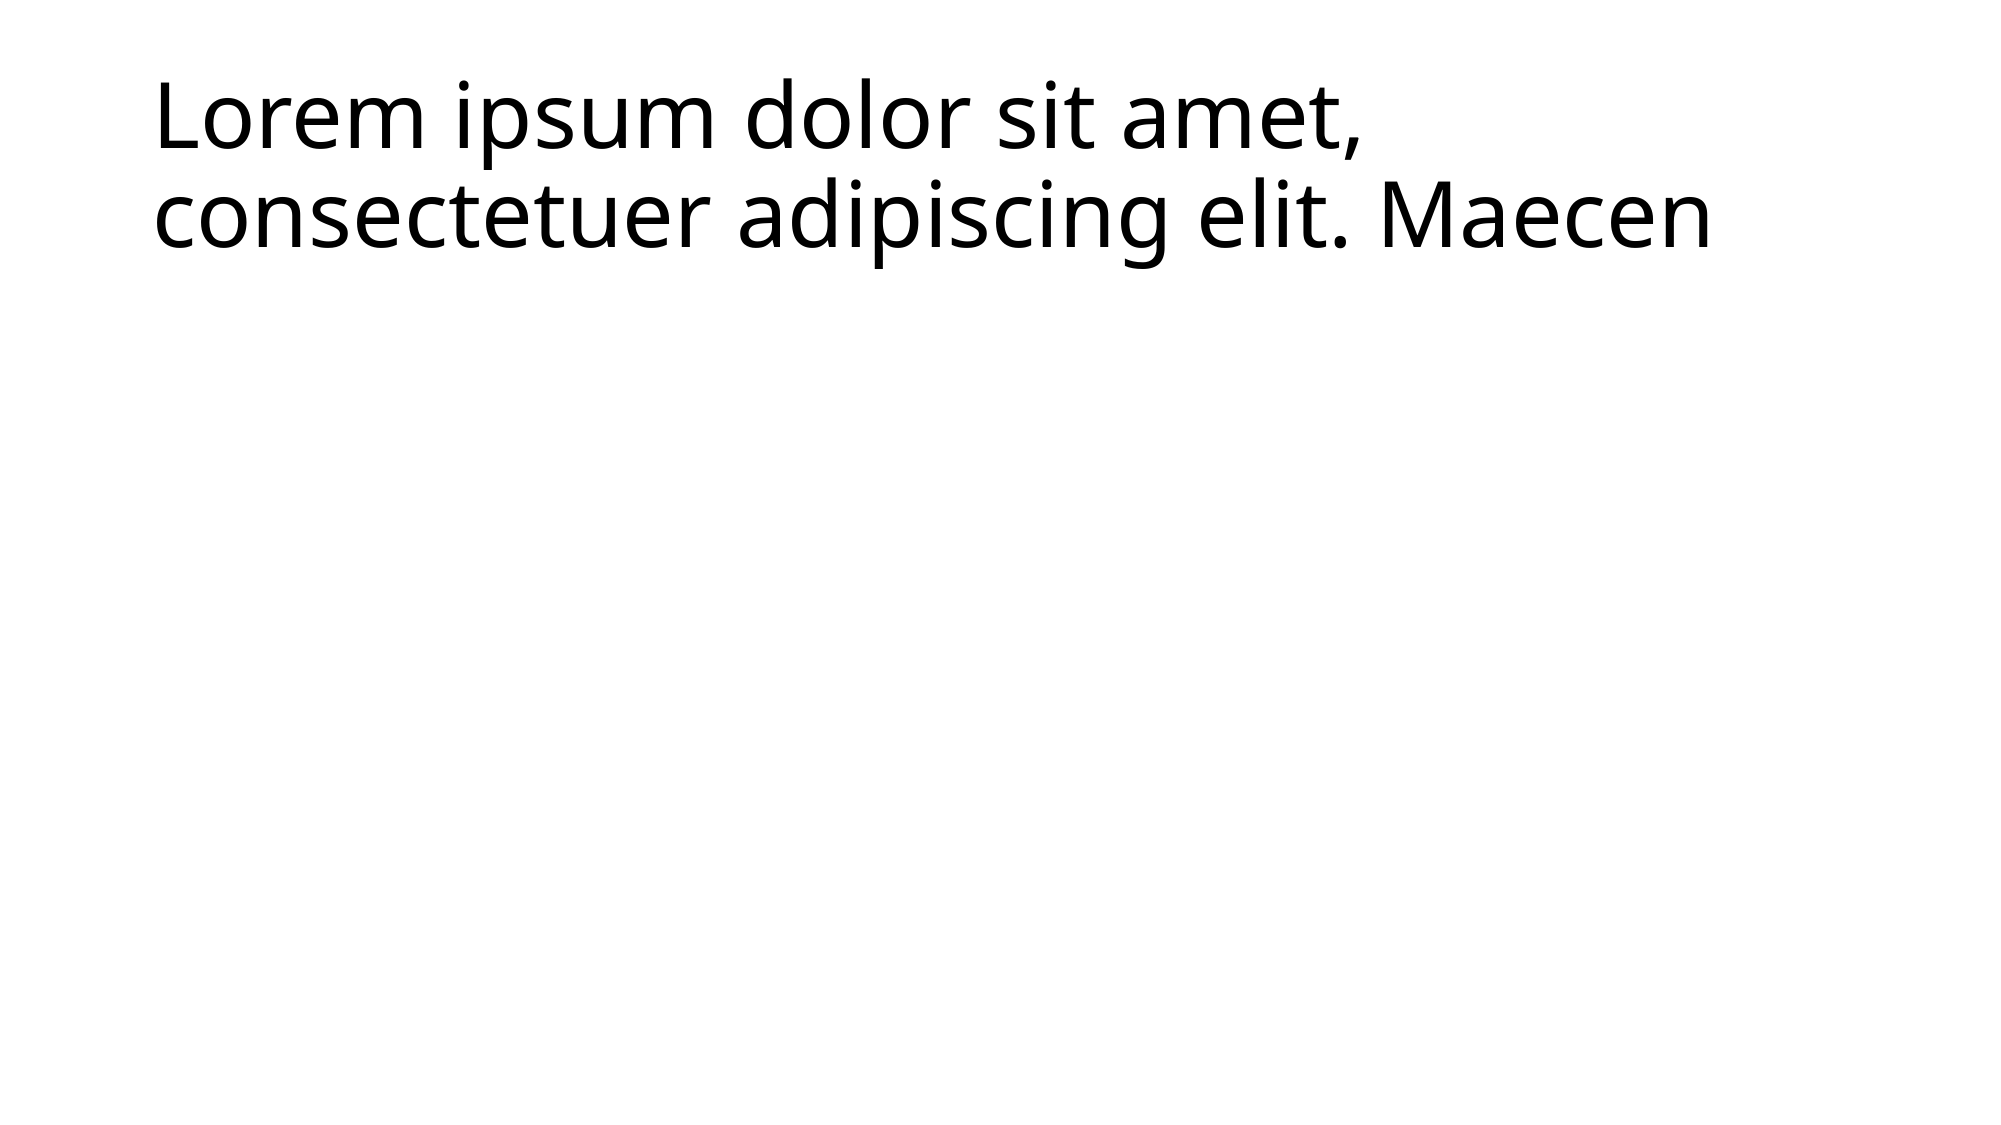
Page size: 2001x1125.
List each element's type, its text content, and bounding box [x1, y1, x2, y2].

title Lorem ipsum dolor sit amet, consectetuer adipiscing elit. Maecen [137, 59, 1863, 278]
